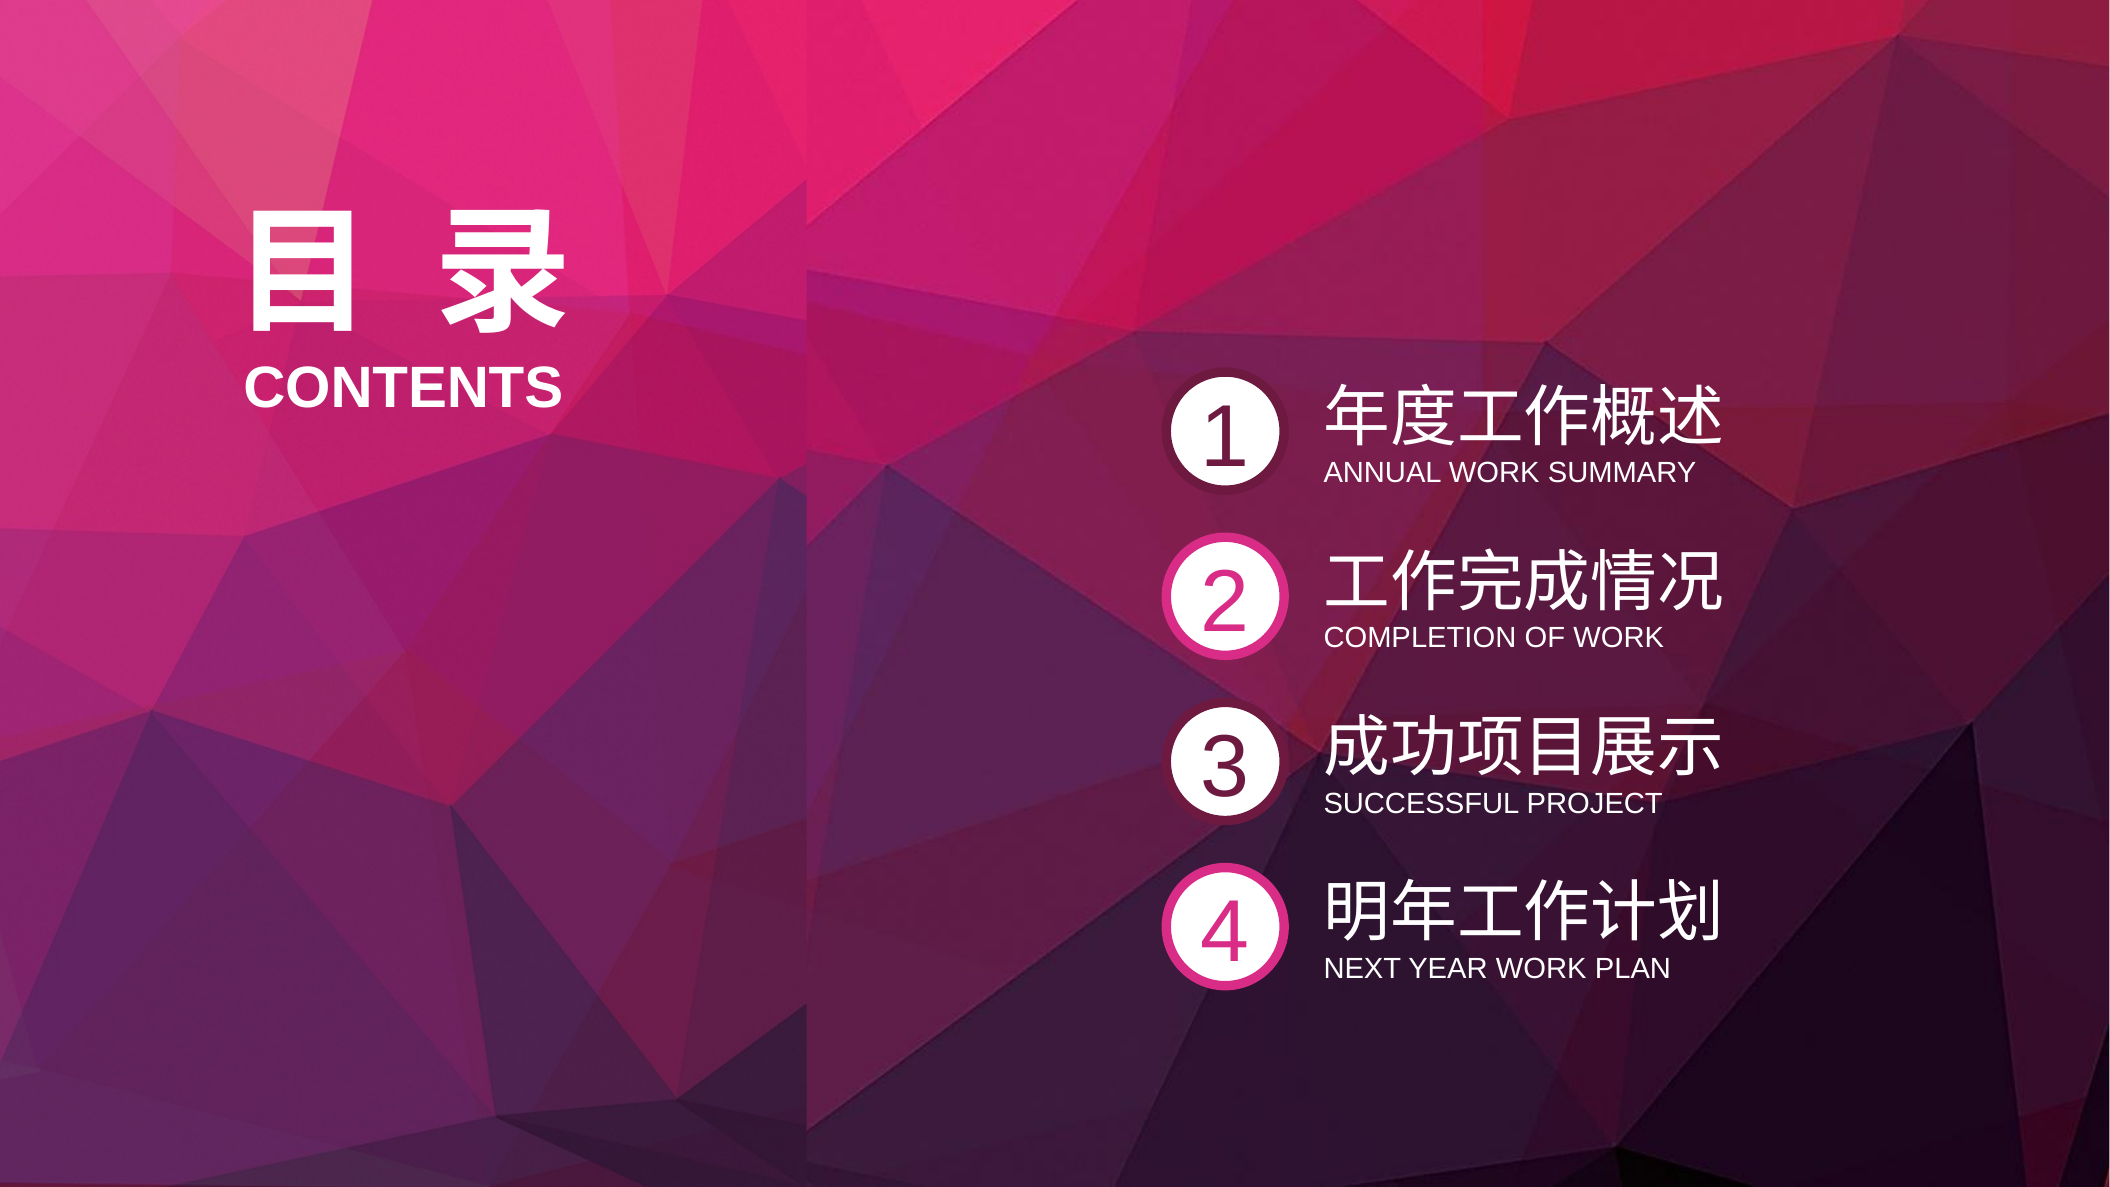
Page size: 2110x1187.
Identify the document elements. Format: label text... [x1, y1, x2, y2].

text_box 年度工作概述 ANNUAL WORK SUMMARY [1323, 373, 1768, 489]
picture [808, 0, 2110, 1187]
text_box CONTENTS [205, 349, 601, 420]
text_box 1 [1166, 372, 1285, 491]
text_box 目 录 [203, 183, 603, 349]
text_box [0, 0, 808, 1187]
text_box 明年工作计划 NEXT YEAR WORK PLAN [1323, 869, 1768, 985]
text_box 工作完成情况 COMPLETION OF WORK [1323, 538, 1768, 654]
text_box 3 [1166, 702, 1285, 821]
text_box 4 [1166, 867, 1285, 986]
text_box 成功项目展示 SUCCESSFUL PROJECT [1323, 703, 1768, 819]
text_box 2 [1166, 537, 1285, 656]
